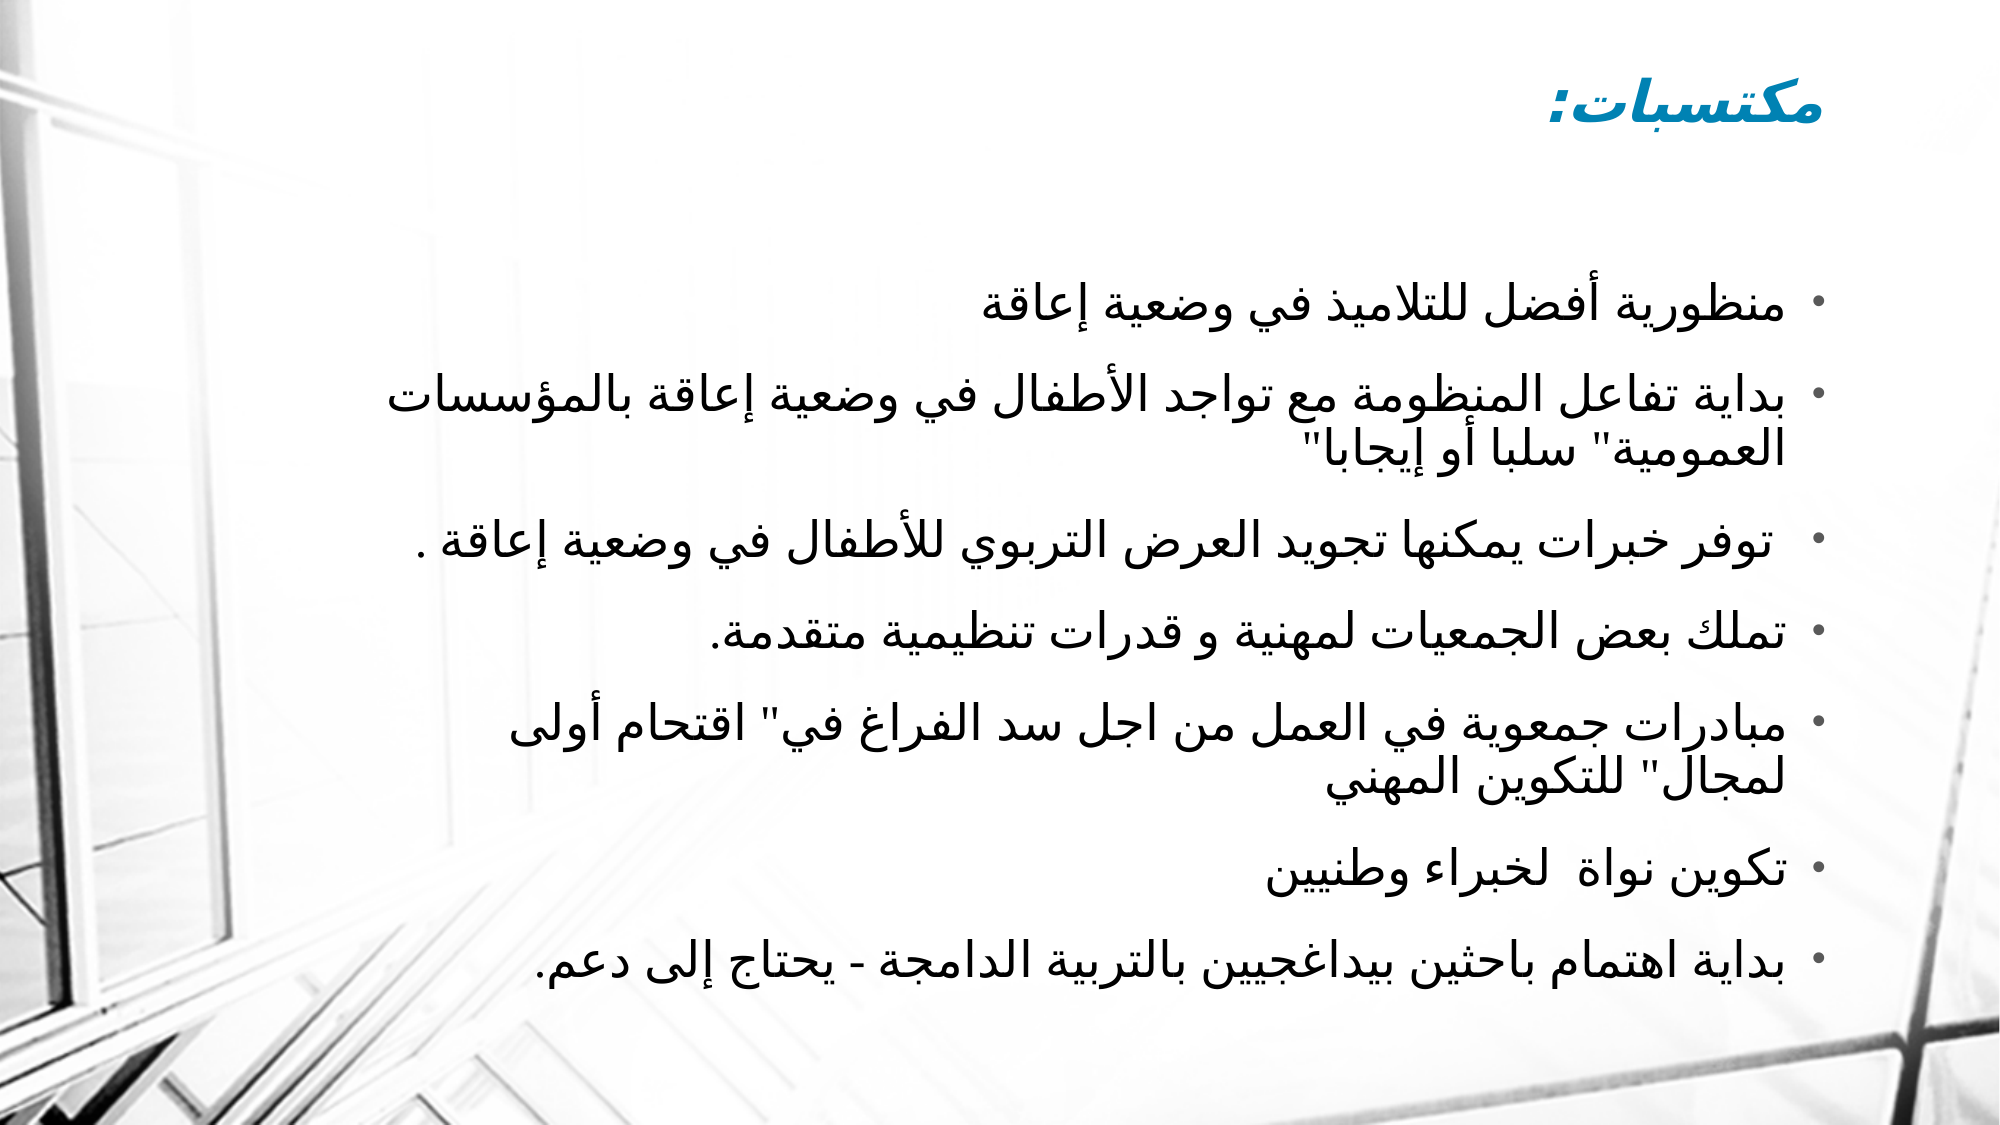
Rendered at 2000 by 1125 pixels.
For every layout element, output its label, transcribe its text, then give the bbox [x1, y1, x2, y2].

picture [0, 0, 2000, 1125]
title مكتسبات: [413, 46, 1839, 211]
list منظورية أفضل للتلاميذ في وضعية إعاقة بداية تفاعل المنظومة مع تواجد الأطفال في وضعية إعاقة بالمؤسسات العمومية" سلبا أو إيجابا" توفر خبرات يمكنها تجويد العرض التربوي للأطفال في وضعية إعاقة . تملك بعض الجمعيات لمهنية و قدرات تنظيمية متقدمة. مبادرات جمعوية في العمل من اجل سد الفراغ في" اقتحام أولى لمجال" للتكوين المهني تكوين نواة لخبراء وطنيين بداية اهتمام باحثين بيداغجيين بالتربية الدامجة - يحتاج إلى دعم. [355, 269, 1849, 957]
